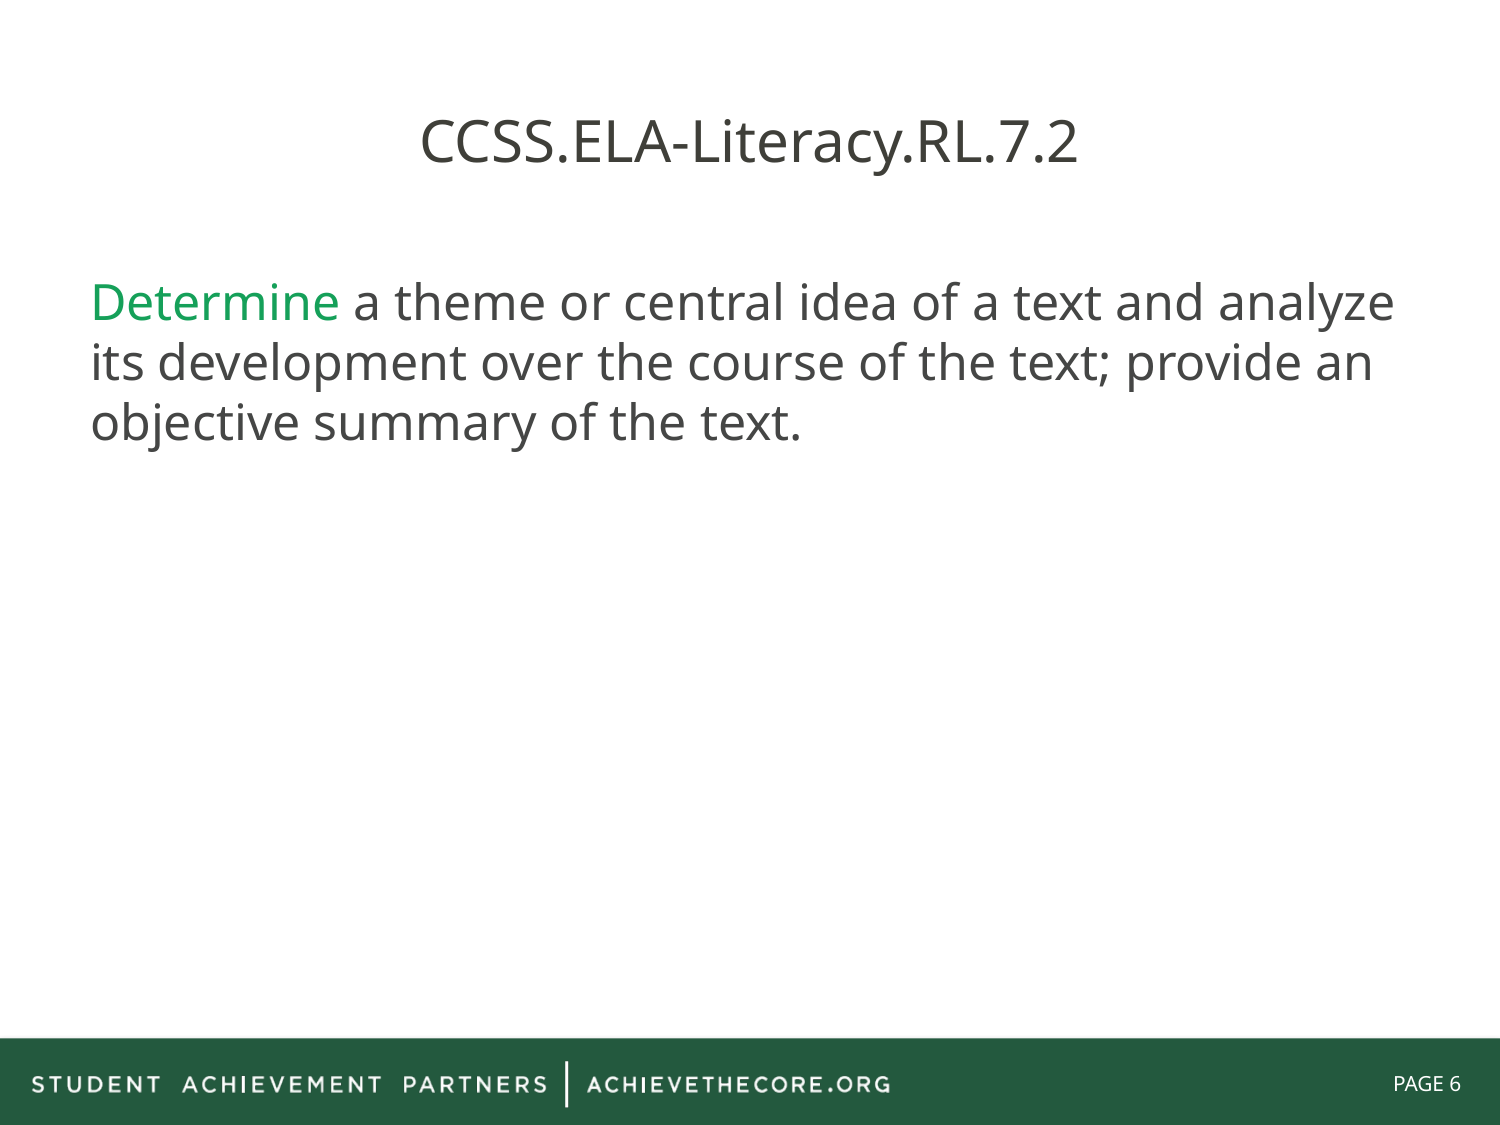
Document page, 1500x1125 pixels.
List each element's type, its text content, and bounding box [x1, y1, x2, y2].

list Determine a theme or central idea of a text and analyze its development over the course of the text; provide an objective summary of the text. [75, 262, 1425, 1005]
title CCSS.ELA-Literacy.RL.7.2 [75, 45, 1425, 233]
